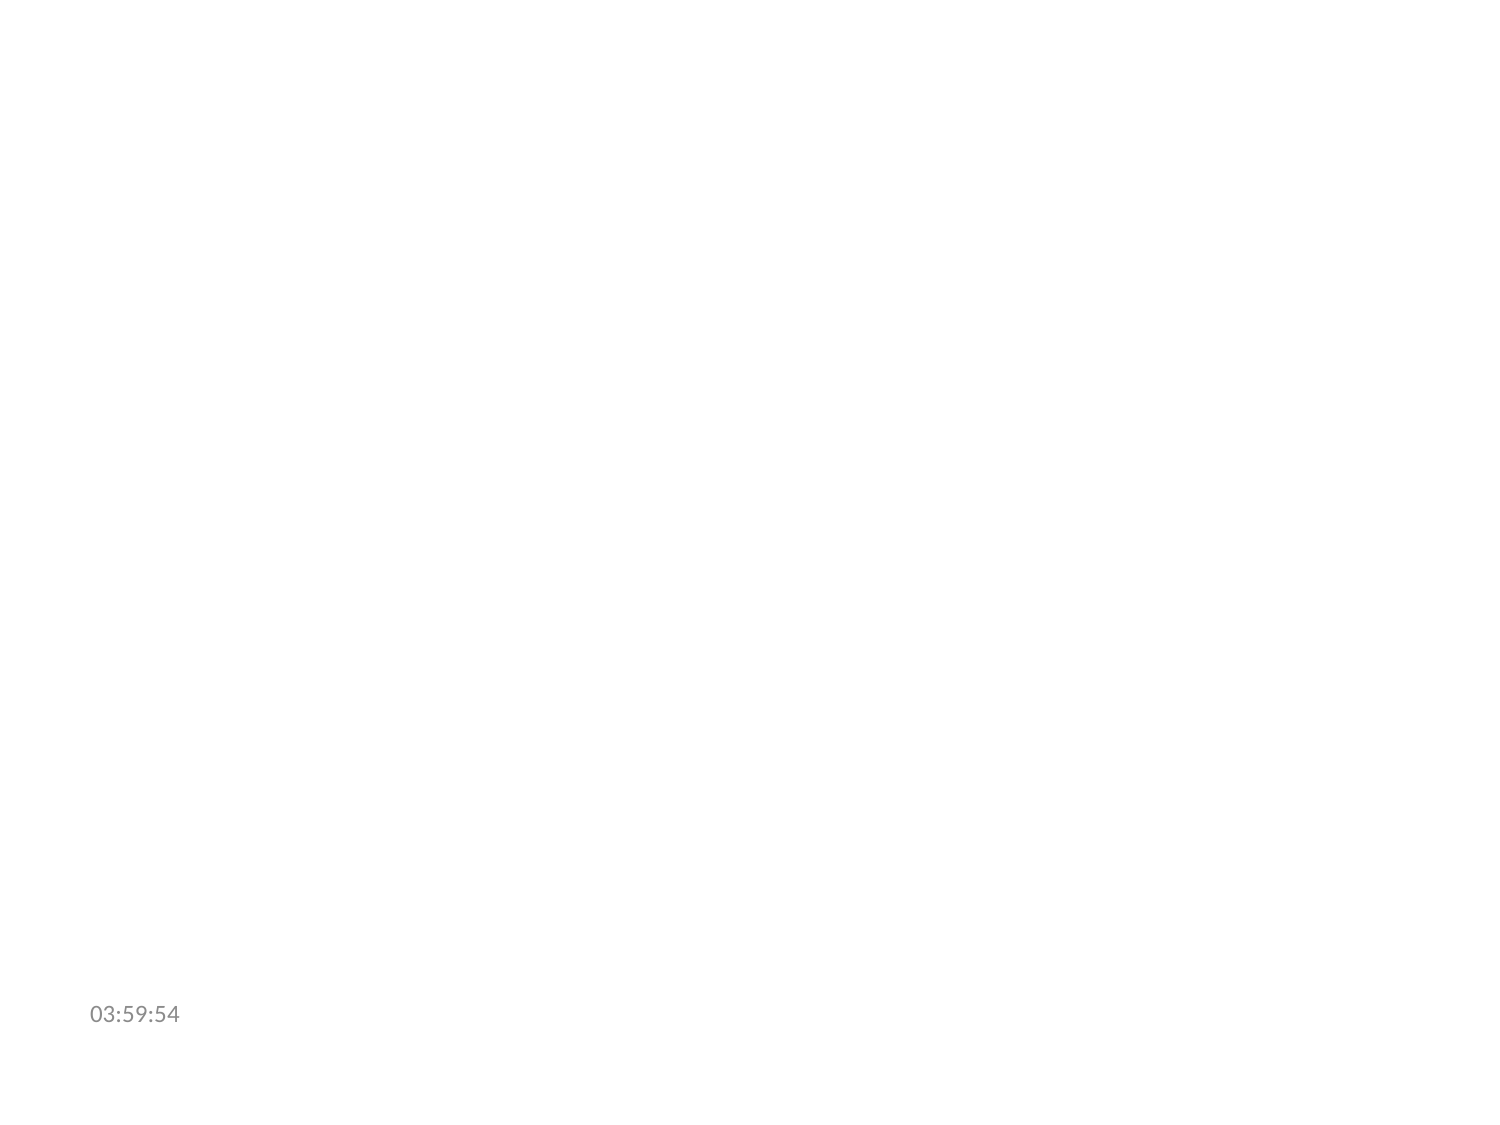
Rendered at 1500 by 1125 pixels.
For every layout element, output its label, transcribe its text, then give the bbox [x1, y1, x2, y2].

text_box 15:35:09 [75, 982, 425, 1043]
